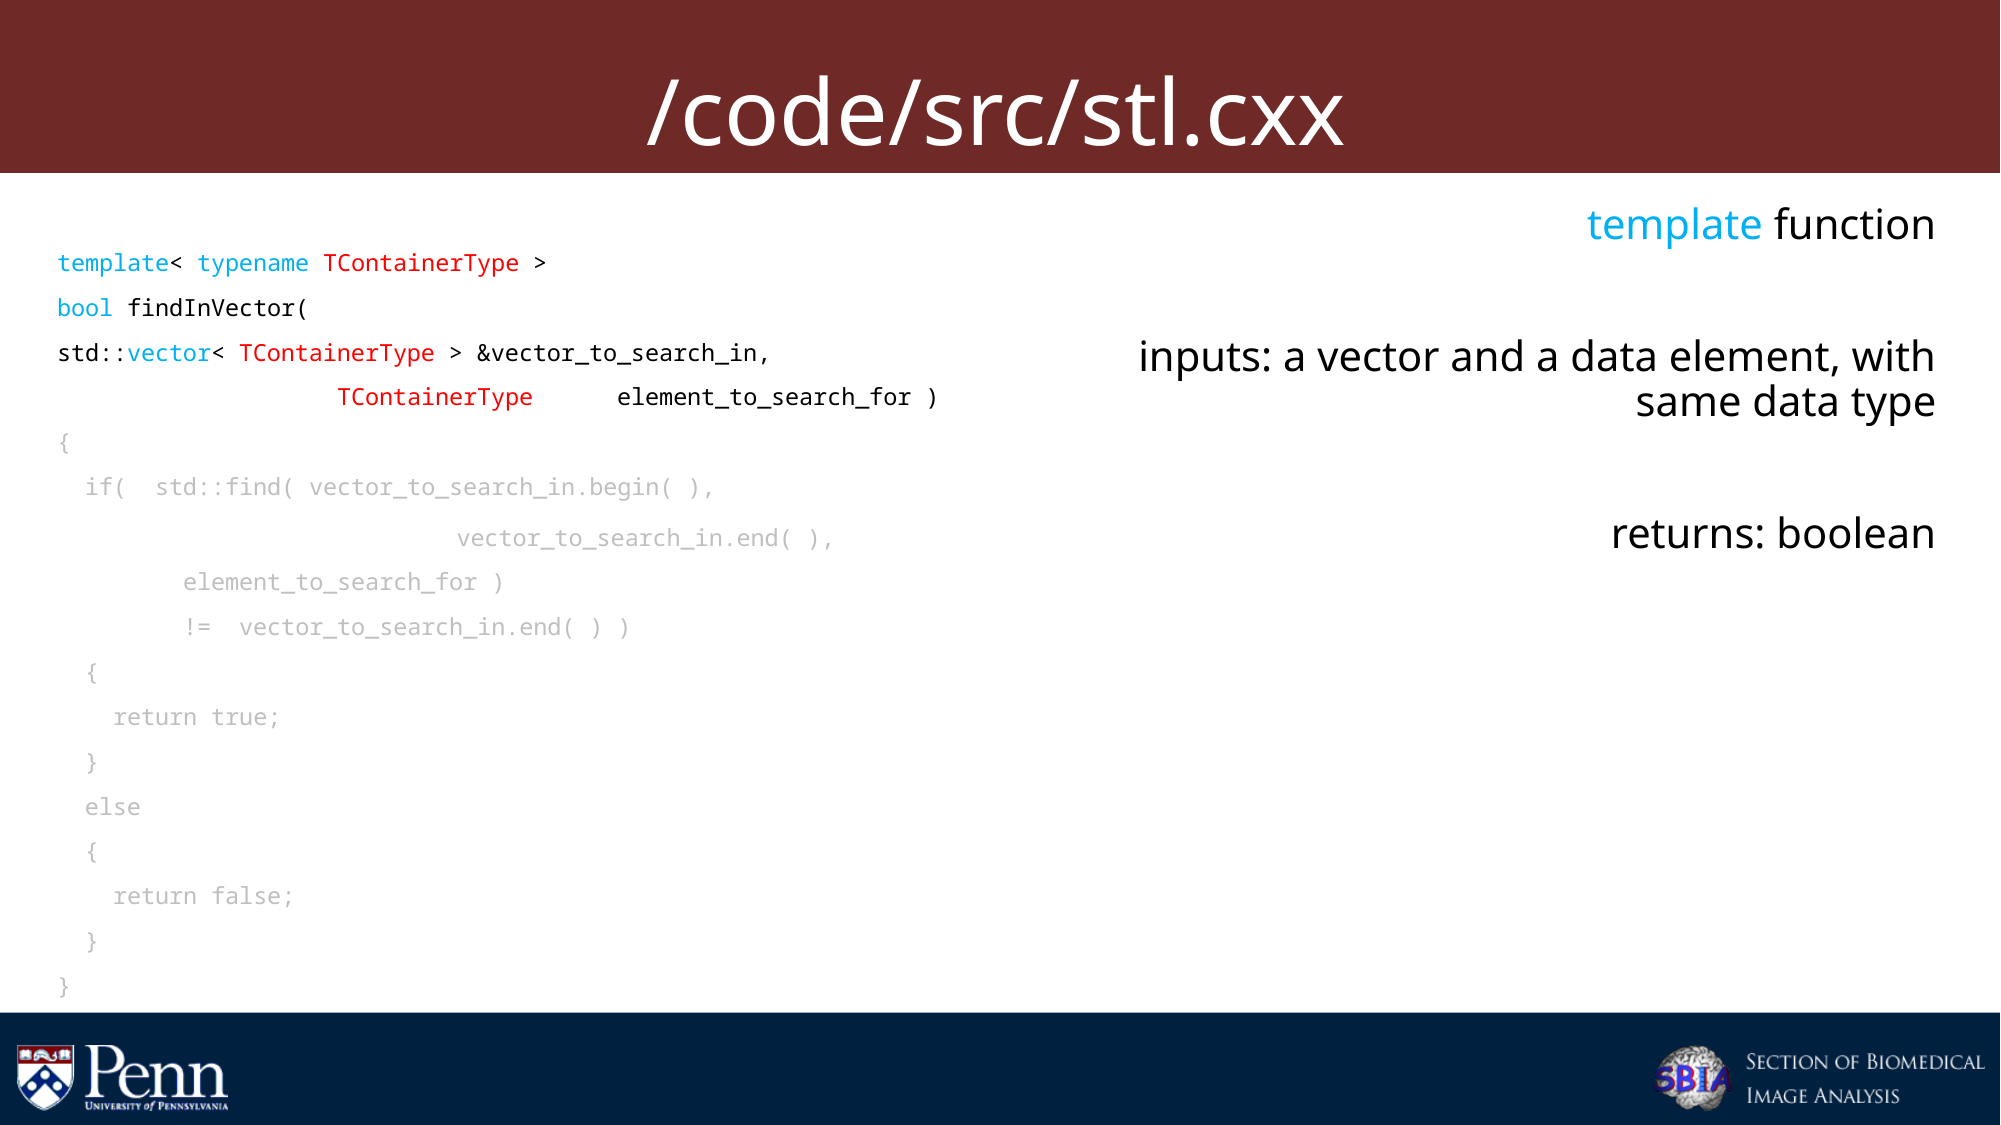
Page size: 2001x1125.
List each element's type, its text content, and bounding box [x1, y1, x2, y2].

picture [1652, 1044, 1985, 1112]
picture [17, 1045, 228, 1111]
title /code/src/stl.cxx [42, 0, 1952, 173]
list template function inputs: a vector and a data element, with same data type returns: boolean [1012, 195, 1952, 1014]
list template< typename TContainerType > bool findInVector( std::vector< TContainerType > &vector_to_search_in, TContainerType element_to_search_for ) { if( std::find( vector_to_search_in.begin( ), vector_to_search_in.end( ), element_to_search_for ) != vector_to_search_in.end( ) ) { return true; } else { return false; } } [42, 195, 988, 1014]
